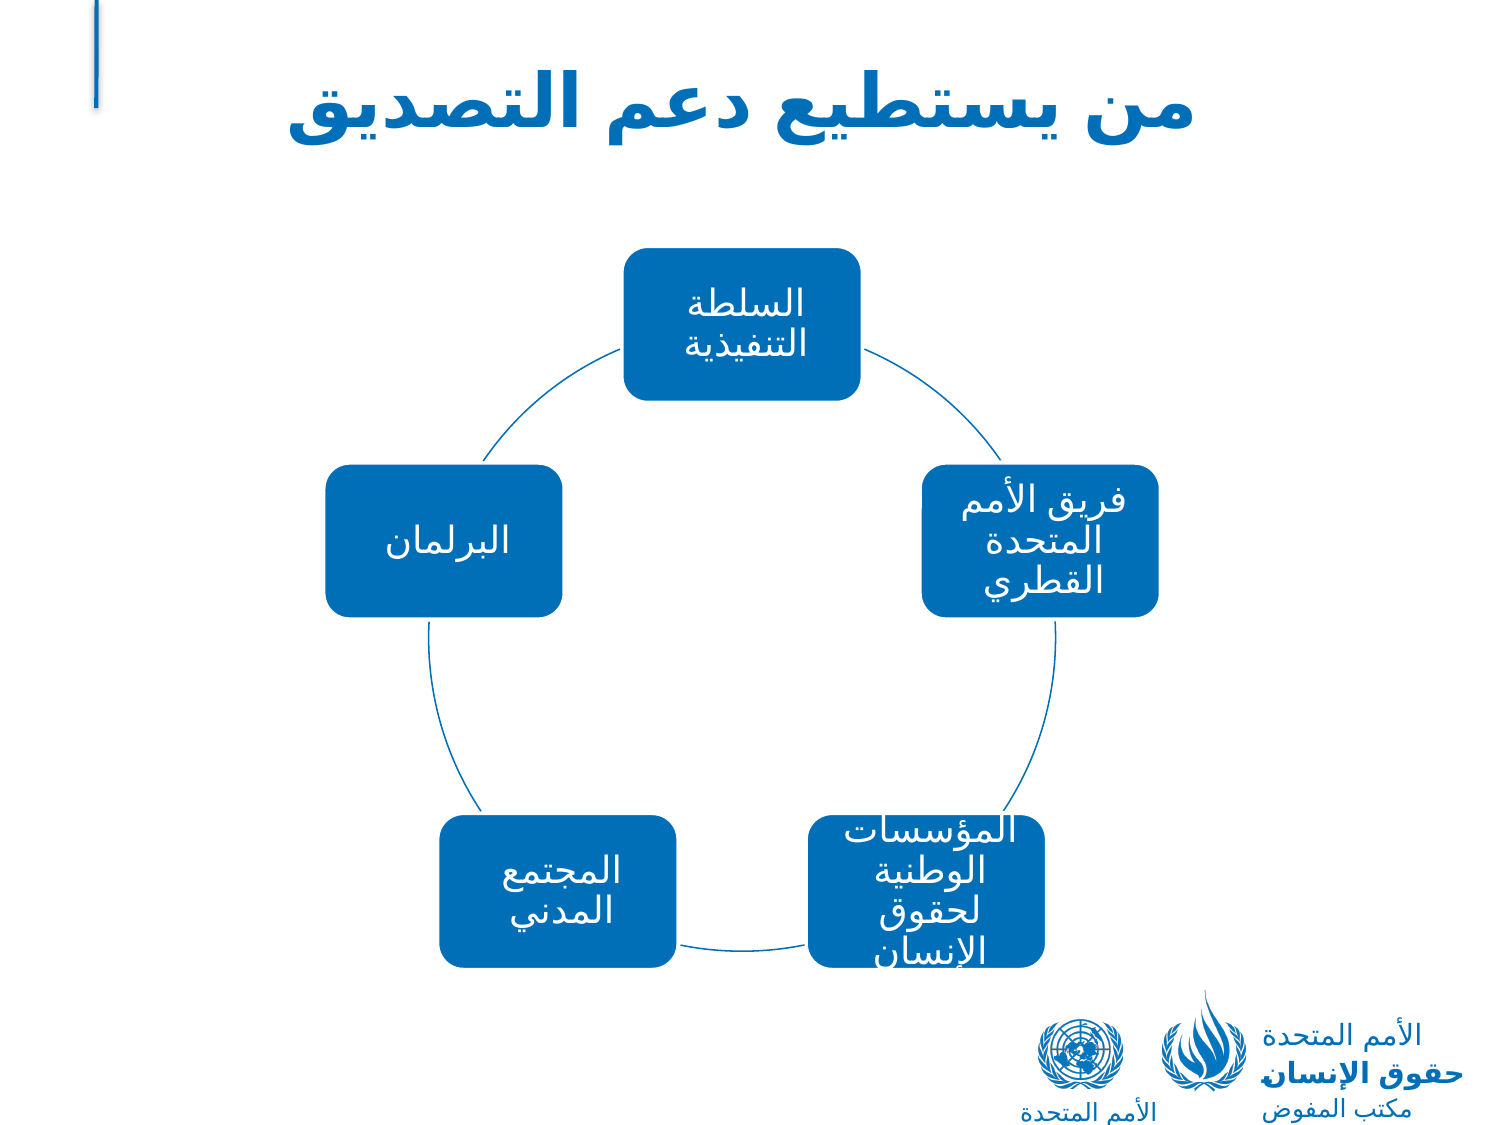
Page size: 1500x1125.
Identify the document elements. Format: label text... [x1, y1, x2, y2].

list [121, 245, 1363, 981]
title من يستطيع دعم التصديق [121, 45, 1363, 224]
picture [1037, 990, 1457, 1107]
text_box الأمم المتحدة حقوق الإنسان مكتب المفوض السامي [1246, 1009, 1500, 1098]
text_box الأمم المتحدة [982, 1089, 1195, 1125]
